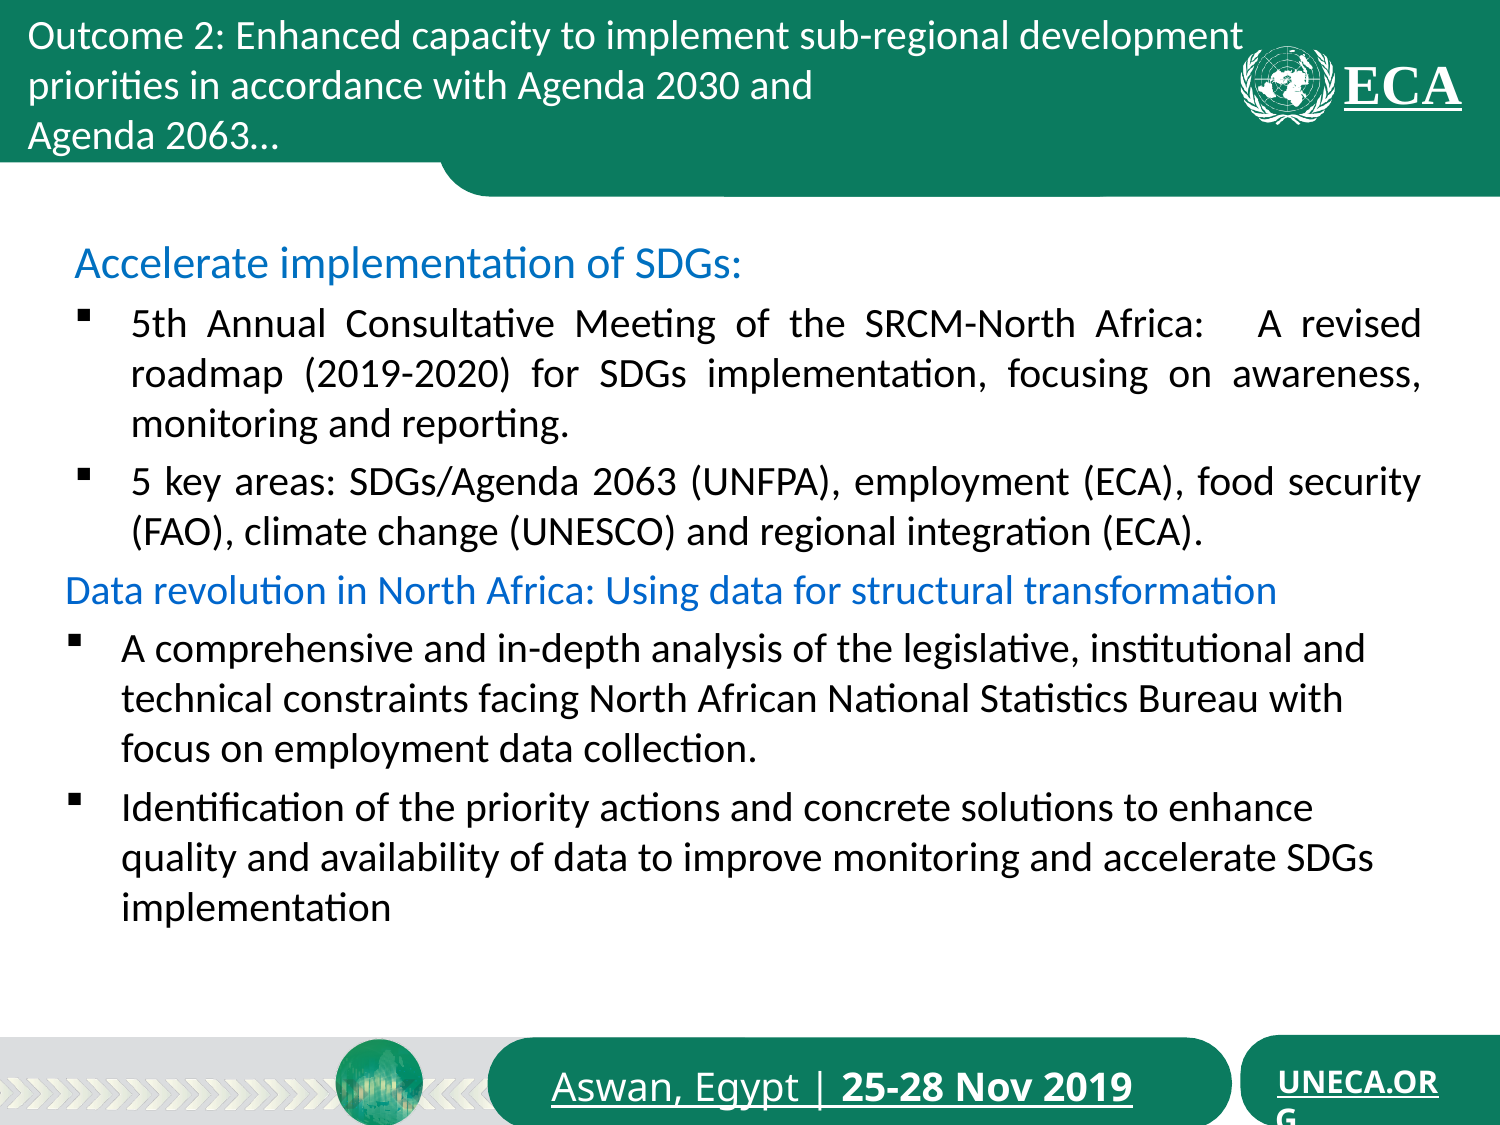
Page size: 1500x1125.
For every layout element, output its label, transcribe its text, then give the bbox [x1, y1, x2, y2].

picture [1240, 118, 1335, 125]
list Outcome 2: Enhanced capacity to implement sub-regional development priorities in accordance with Agenda 2030 and Agenda 2063… [12, 0, 1338, 118]
picture [0, 1037, 526, 1125]
list Accelerate implementation of SDGs: 5th Annual Consultative Meeting of the SRCM-North Africa: A revised roadmap (2019-2020) for SDGs implementation, focusing on awareness, monitoring and reporting. 5 key areas: SDGs/Agenda 2063 (UNFPA), employment (ECA), food security (FAO), climate change (UNESCO) and regional integration (ECA). Data revolution in North Africa: Using data for structural transformation A comprehensive and in-depth analysis of the legislative, institutional and technical constraints facing North African National Statistics Bureau with focus on employment data collection. Identification of the priority actions and concrete solutions to enhance quality and availability of data to improve monitoring and accelerate SDGs implementation [50, 224, 1438, 968]
